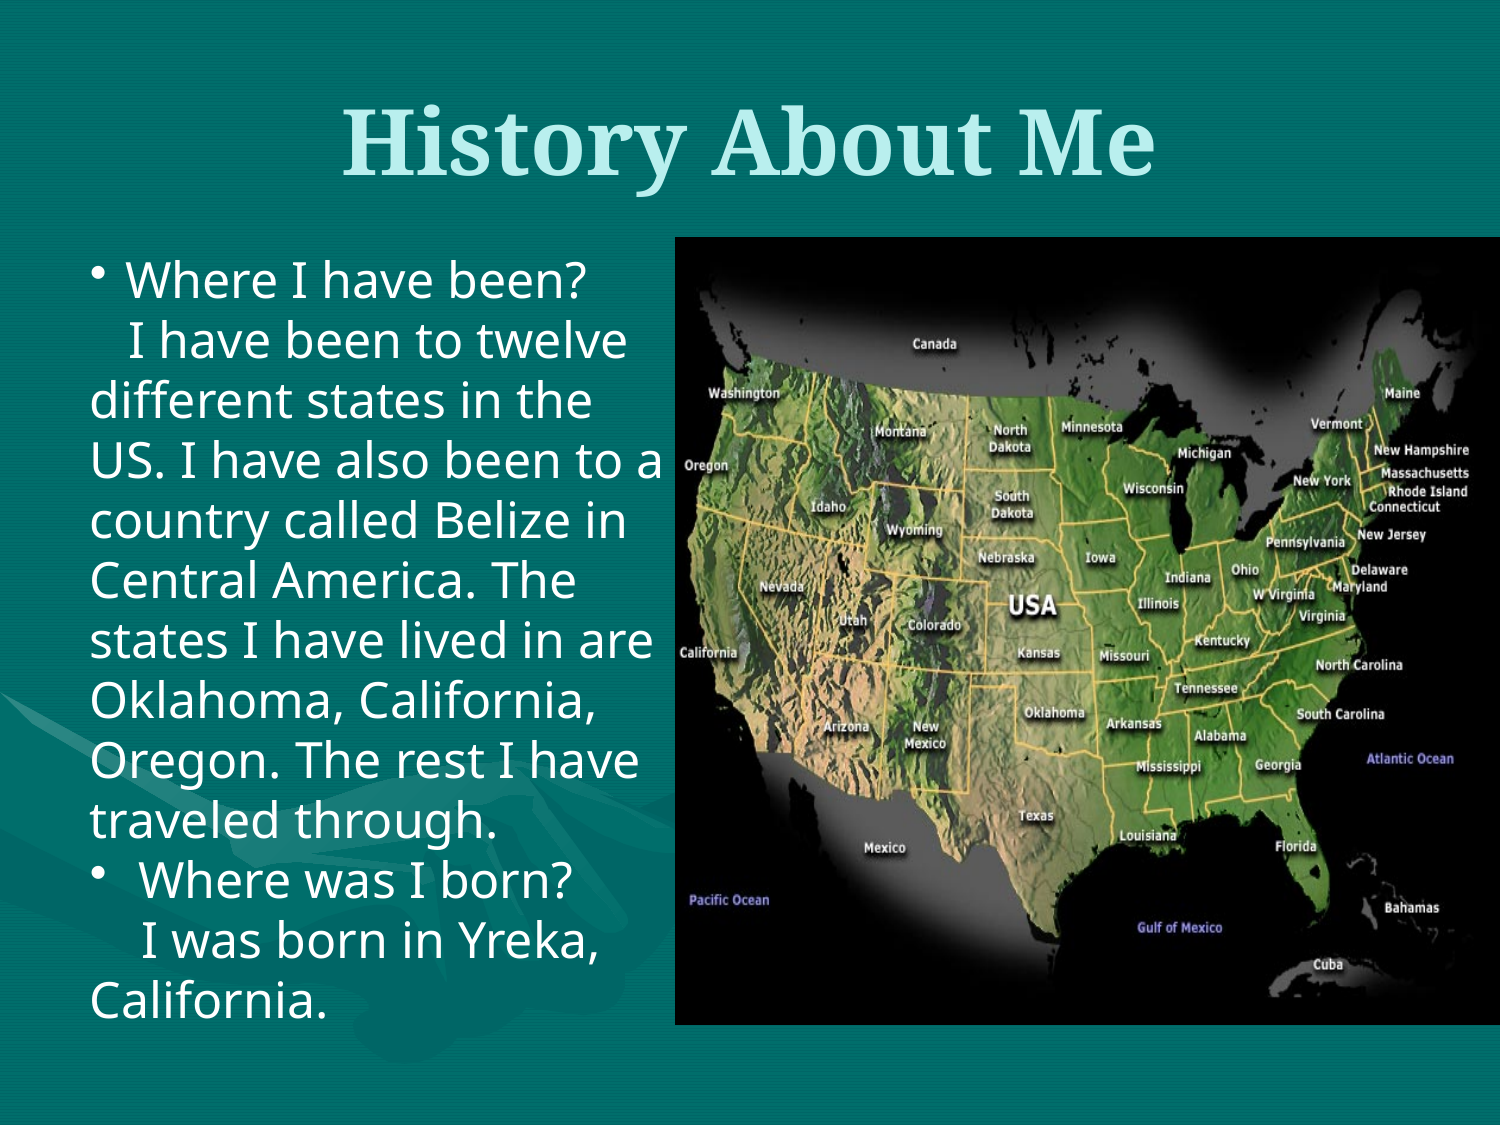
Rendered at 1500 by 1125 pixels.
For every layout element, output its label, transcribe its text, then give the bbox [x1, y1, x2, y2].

title History About Me [74, 44, 1426, 233]
text_box Where I have been? I have been to twelve different states in the US. I have also been to a country called Belize in Central America. The states I have lived in are Oklahoma, California, Oregon. The rest I have traveled through. Where was I born? I was born in Yreka, California. [74, 241, 688, 1122]
picture [674, 237, 1500, 1026]
